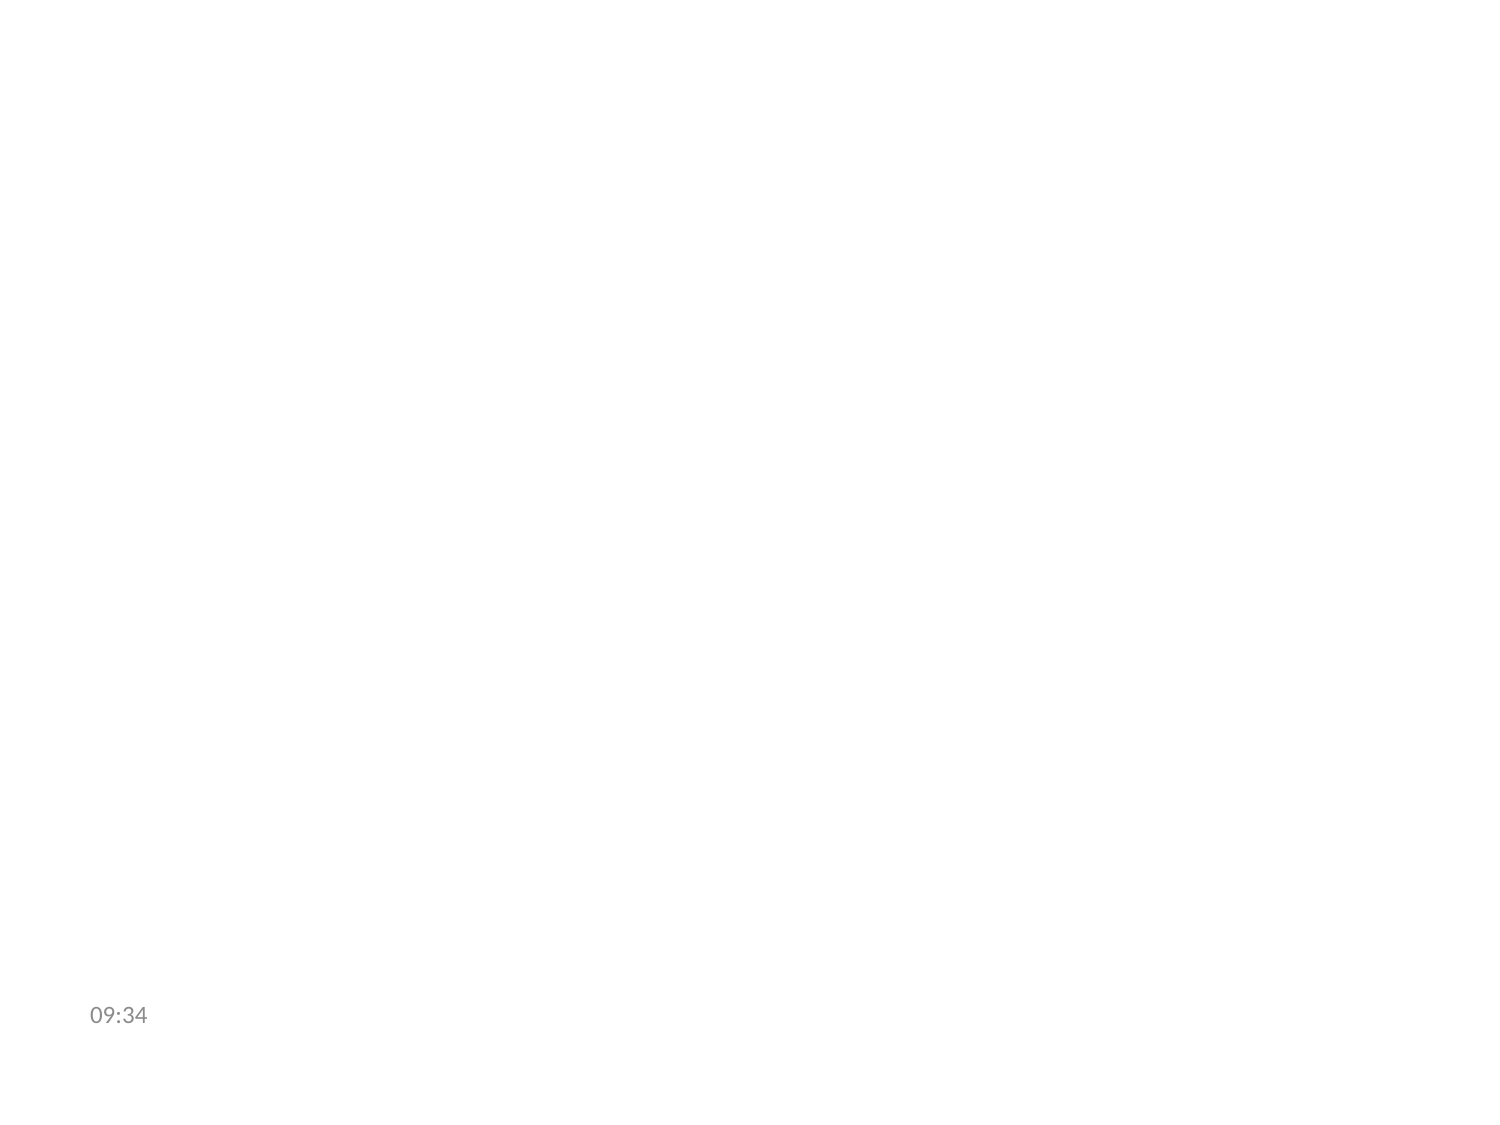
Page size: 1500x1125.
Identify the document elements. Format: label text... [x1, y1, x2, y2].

text_box 15:35 [75, 983, 425, 1044]
